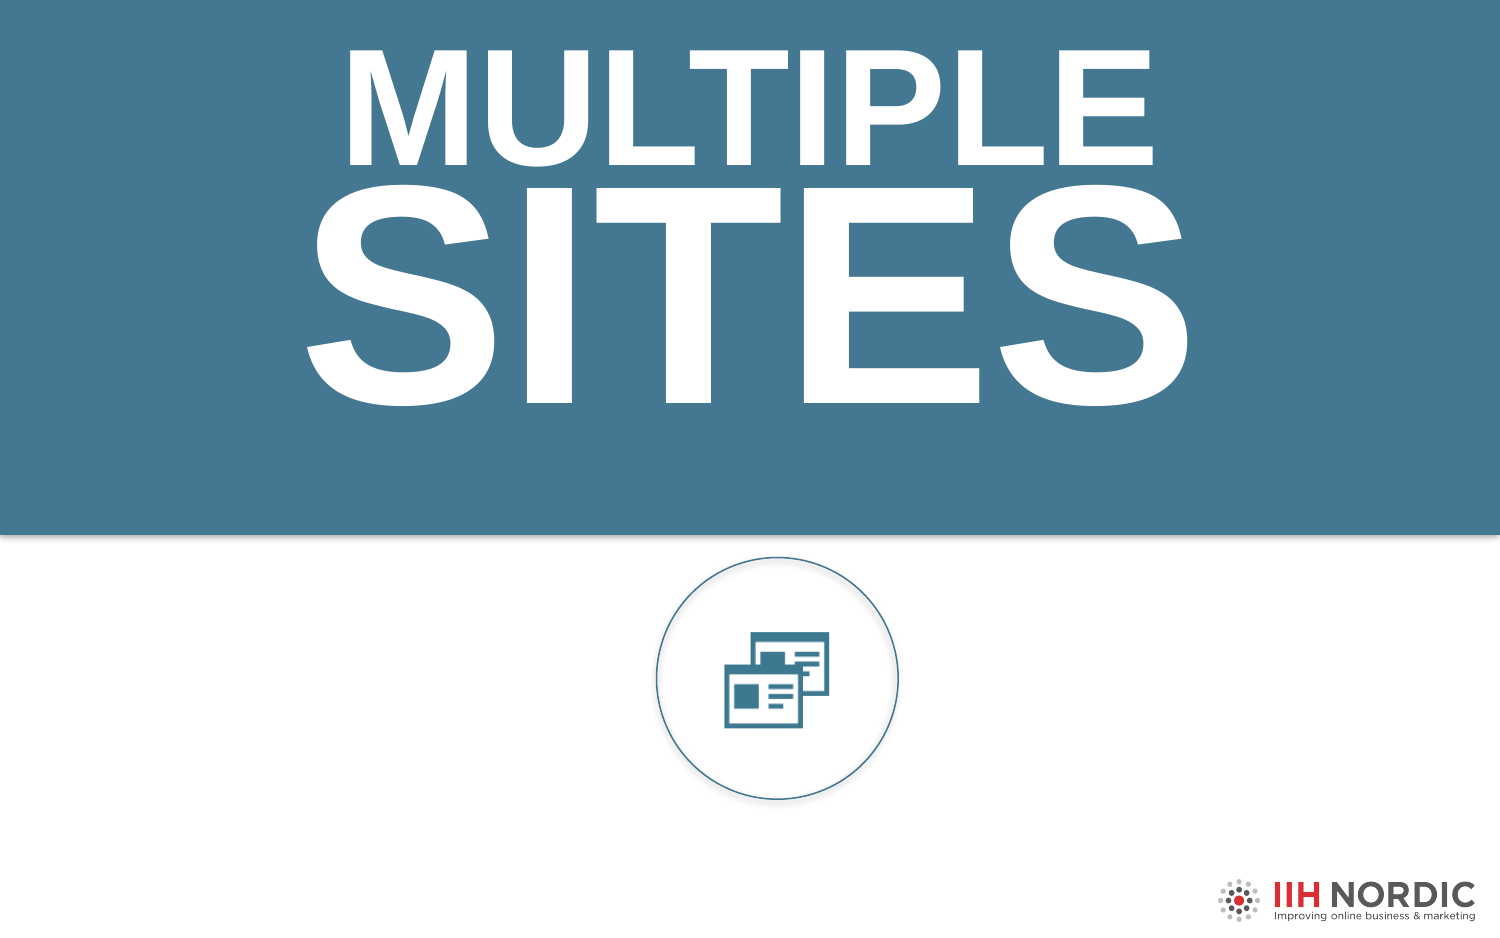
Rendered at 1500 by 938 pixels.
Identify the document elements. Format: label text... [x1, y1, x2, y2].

text_box [0, 356, 1500, 536]
picture [1217, 879, 1476, 922]
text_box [656, 557, 899, 800]
text_box [0, 0, 1500, 154]
title MULTIPLE SITES [0, 154, 1500, 356]
